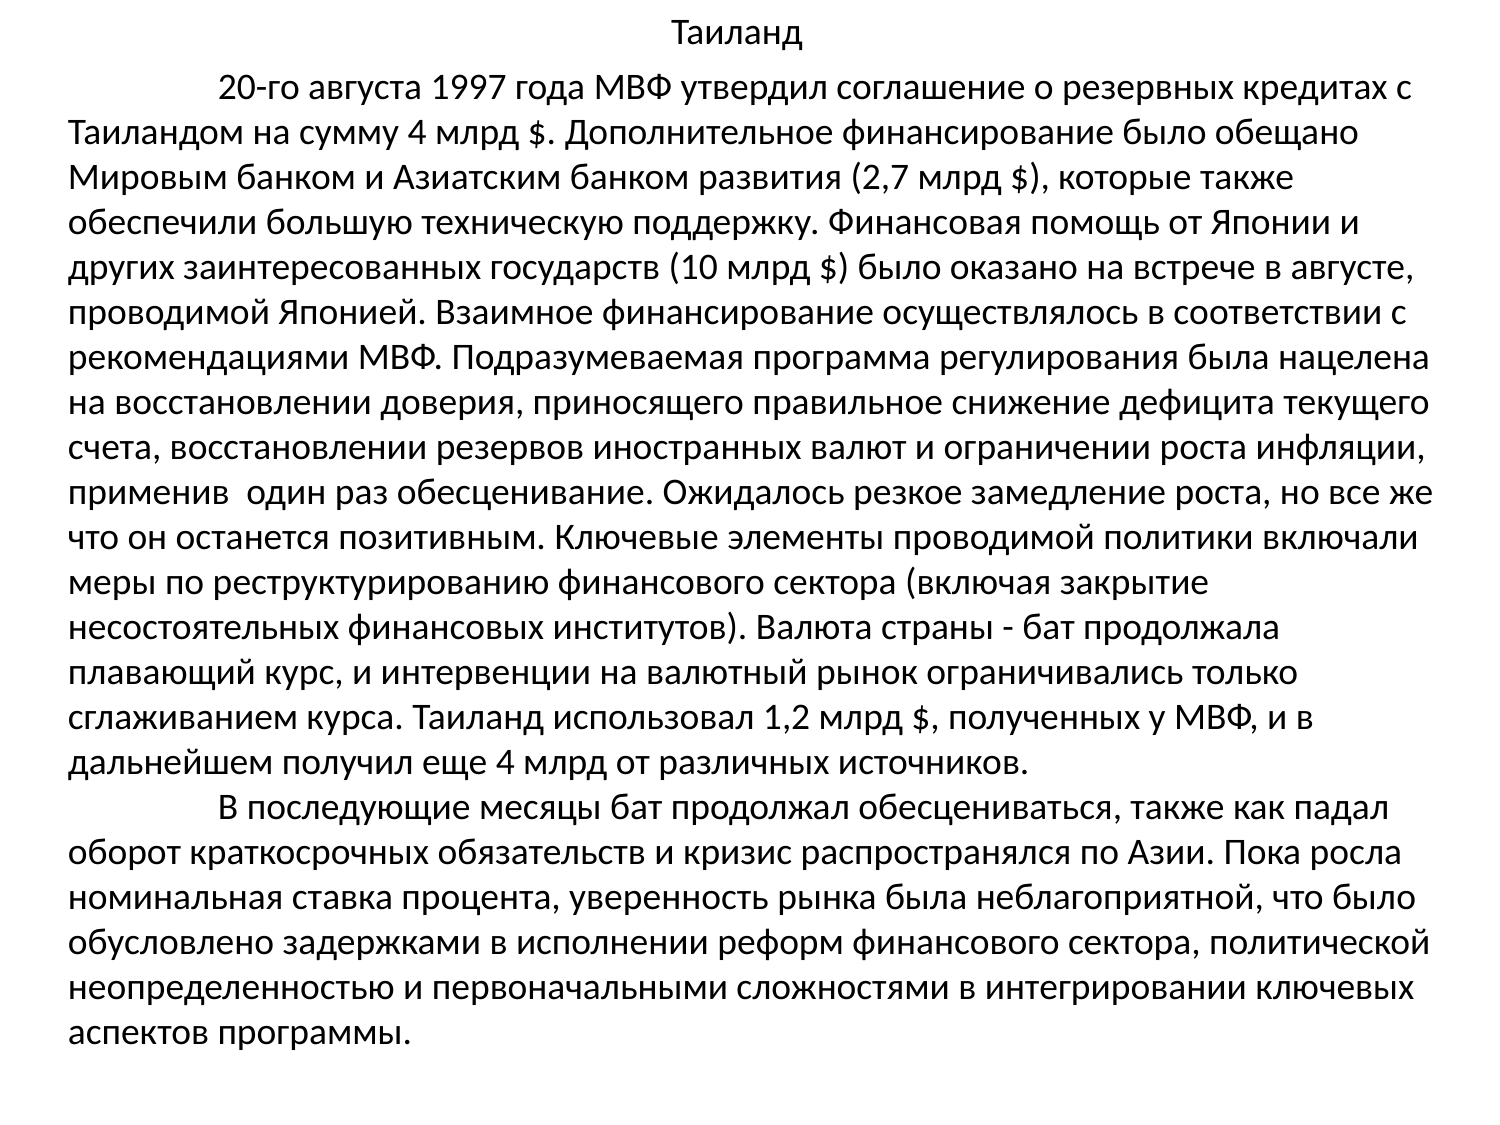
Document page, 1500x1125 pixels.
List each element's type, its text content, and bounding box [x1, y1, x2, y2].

text_box 20-го августа 1997 года МВФ утвердил соглашение о резервных кредитах с Таиландом на сумму 4 млрд $. Дополнительное финансирование было обещано Мировым банком и Азиатским банком развития (2,7 млрд $), которые также обеспечили большую техническую поддержку. Финансовая помощь от Японии и других заинтересованных государств (10 млрд $) было оказано на встрече в августе, проводимой Японией. Взаимное финансирование осуществлялось в соответствии с рекомендациями МВФ. Подразумеваемая программа регулирования была нацелена на восстановлении доверия, приносящего правильное снижение дефицита текущего счета, восстановлении резервов иностранных валют и ограничении роста инфляции, применив один раз обесценивание. Ожидалось резкое замедление роста, но все же что он останется позитивным. Ключевые элементы проводимой политики включали меры по реструктурированию финансового сектора (включая закрытие несостоятельных финансовых институтов). Валюта страны - бат продолжала плавающий курс, и интервенции на валютный рынок ограничивались только сглаживанием курса. Таиланд использовал 1,2 млрд $, полученных у МВФ, и в дальнейшем получил еще 4 млрд от различных источников. В последующие месяцы бат продолжал обесцениваться, также как падал оборот краткосрочных обязательств и кризис распространялся по Азии. Пока росла номинальная ставка процента, уверенность рынка была неблагоприятной, что было обусловлено задержками в исполнении реформ финансового сектора, политической неопределенностью и первоначальными сложностями в интегрировании ключевых аспектов программы. [53, 54, 1471, 1060]
text_box Таиланд [656, 0, 818, 60]
